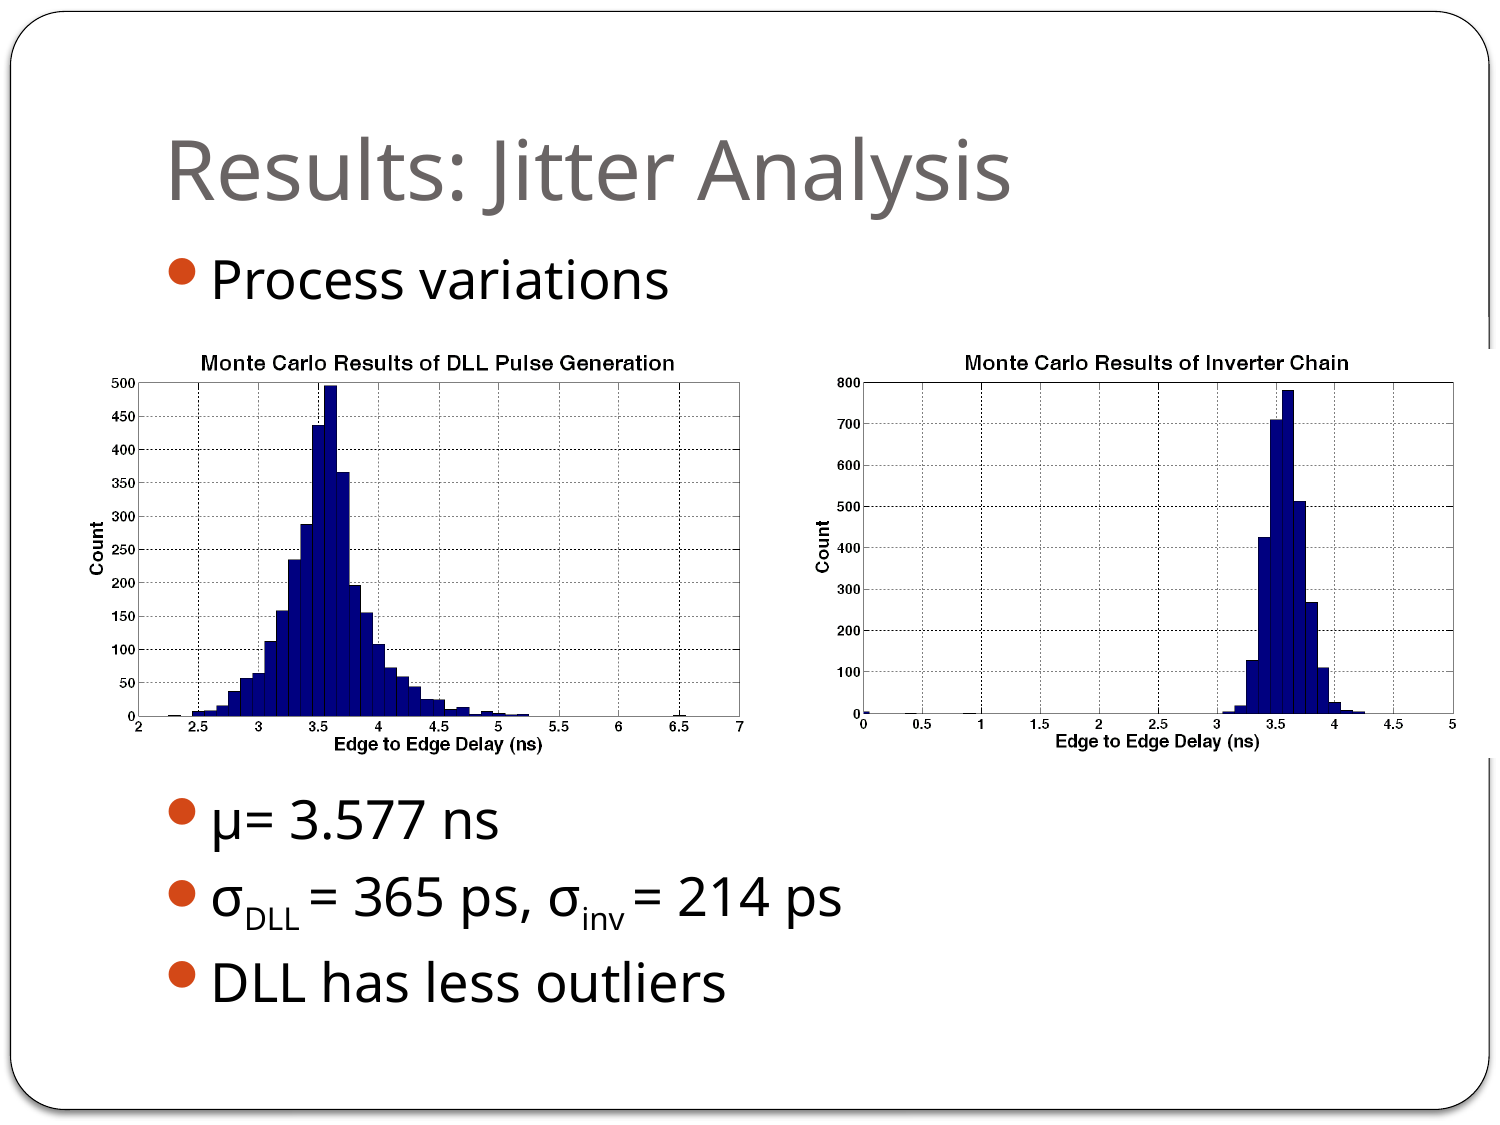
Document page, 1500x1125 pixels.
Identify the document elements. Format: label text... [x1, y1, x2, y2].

list Process variations μ= 3.577 ns σDLL = 365 ps, σinv = 214 ps DLL has less outliers [150, 237, 1425, 348]
picture [37, 349, 1500, 761]
list Process variations μ= 3.577 ns σDLL = 365 ps, σinv = 214 ps DLL has less outliers [150, 767, 1425, 1113]
title Results: Jitter Analysis [150, 45, 1425, 233]
